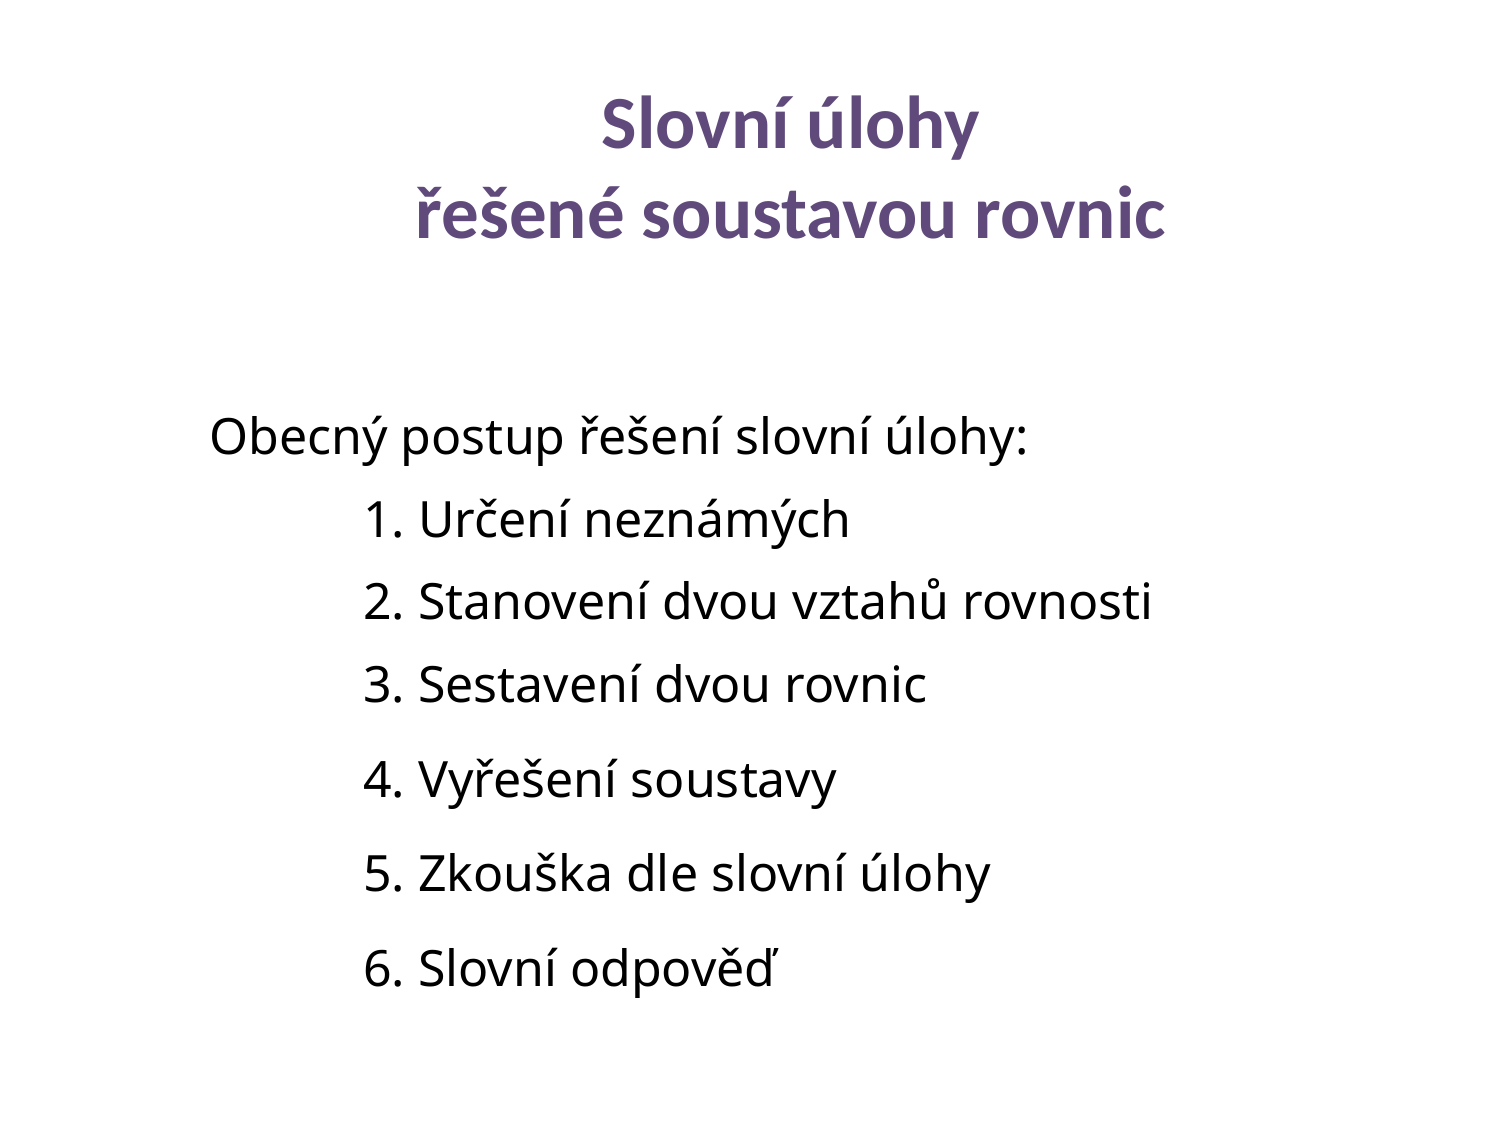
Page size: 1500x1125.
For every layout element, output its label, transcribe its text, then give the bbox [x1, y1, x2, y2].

text_box Obecný postup řešení slovní úlohy: [194, 397, 1388, 472]
text_box 1. Určení neznámých [348, 479, 1247, 555]
text_box 6. Slovní odpověď [348, 928, 1247, 1004]
text_box 5. Zkouška dle slovní úlohy [348, 834, 1247, 909]
text_box 3. Sestavení dvou rovnic [348, 645, 1247, 720]
text_box 2. Stanovení dvou vztahů rovnosti [348, 562, 1353, 638]
text_box Slovní úlohy řešené soustavou rovnic [301, 66, 1282, 307]
text_box 4. Vyřešení soustavy [348, 739, 1247, 815]
